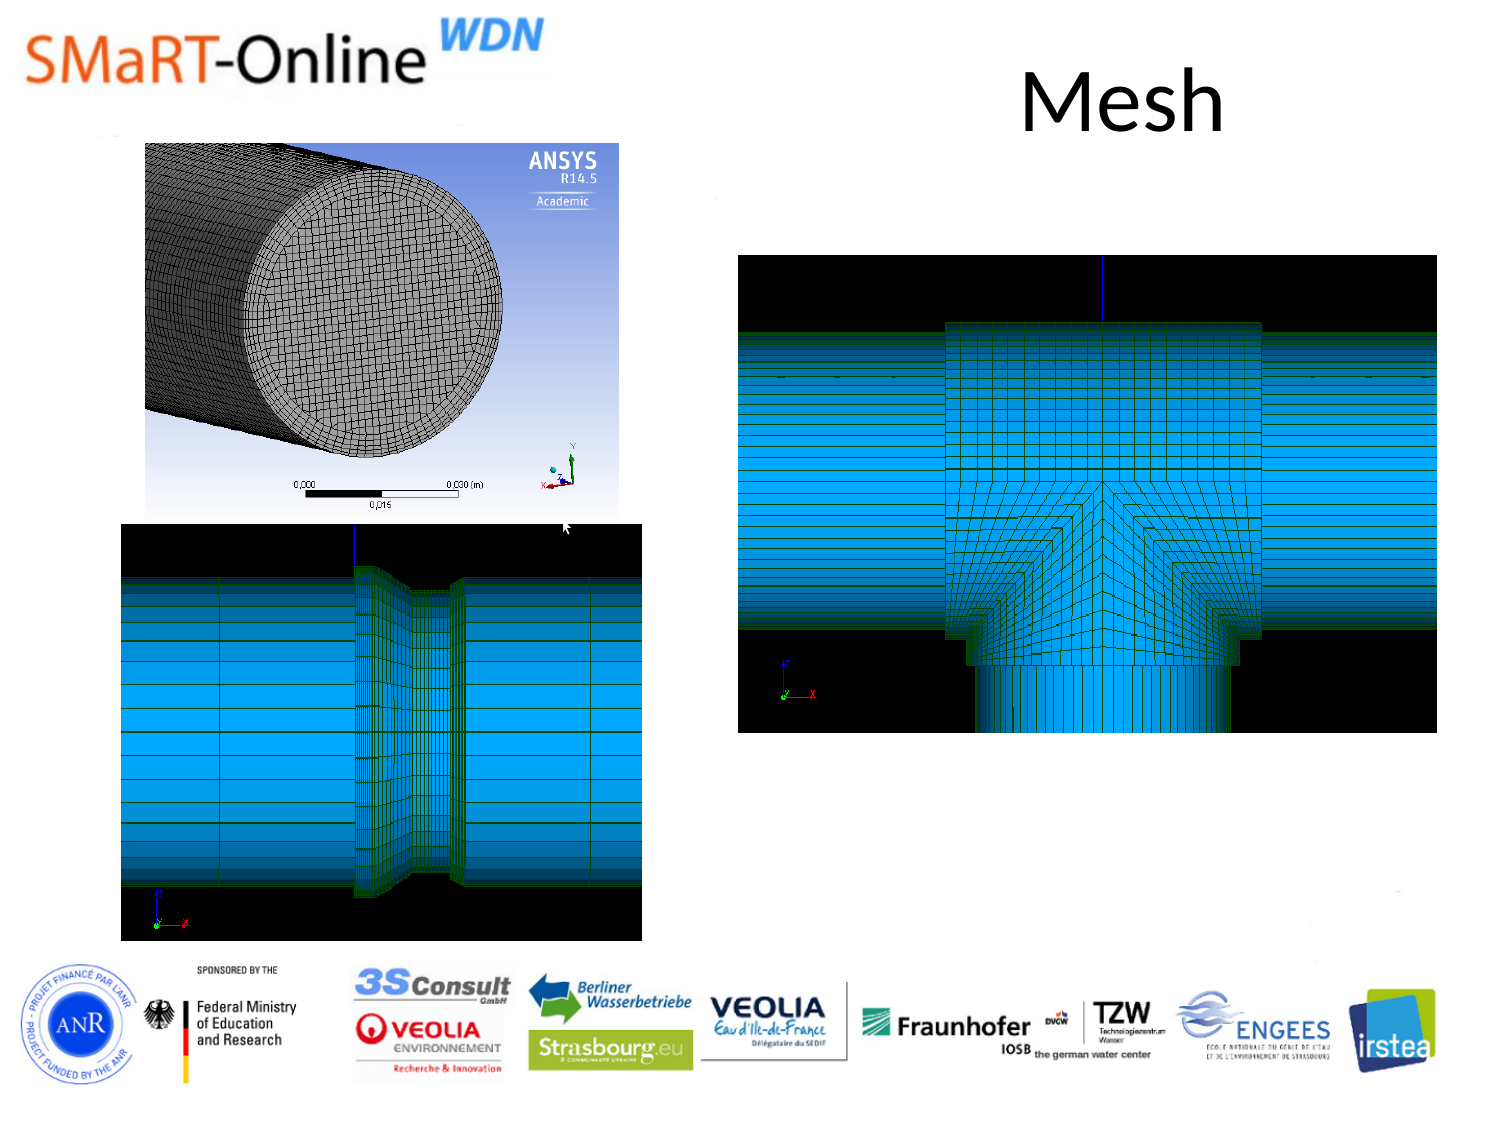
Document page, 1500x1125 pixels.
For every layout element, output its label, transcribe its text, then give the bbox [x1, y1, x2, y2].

picture [0, 0, 1500, 1124]
title Mesh [891, 19, 1355, 171]
